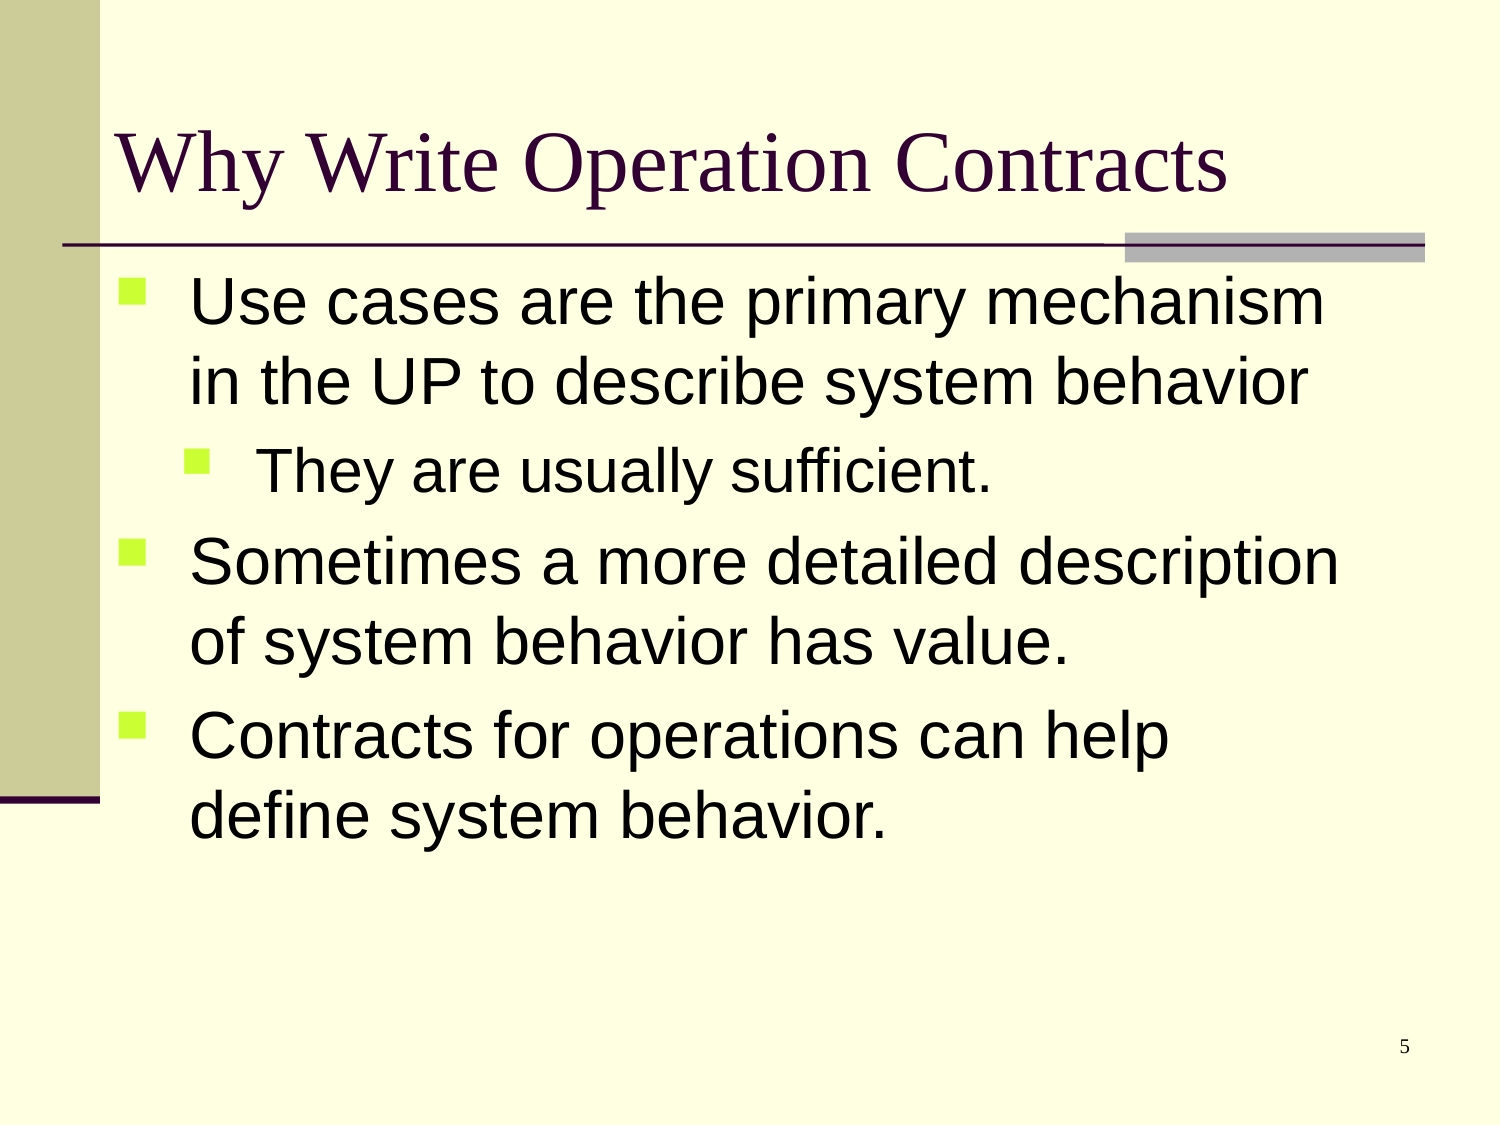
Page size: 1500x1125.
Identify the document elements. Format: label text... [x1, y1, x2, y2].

list Use cases are the primary mechanism in the UP to describe system behavior They are usually sufficient. Sometimes a more detailed description of system behavior has value. Contracts for operations can help define system behavior. [99, 249, 1376, 994]
title Why Write Operation Contracts [99, 62, 1376, 249]
slide_number 5 [1112, 1024, 1426, 1101]
